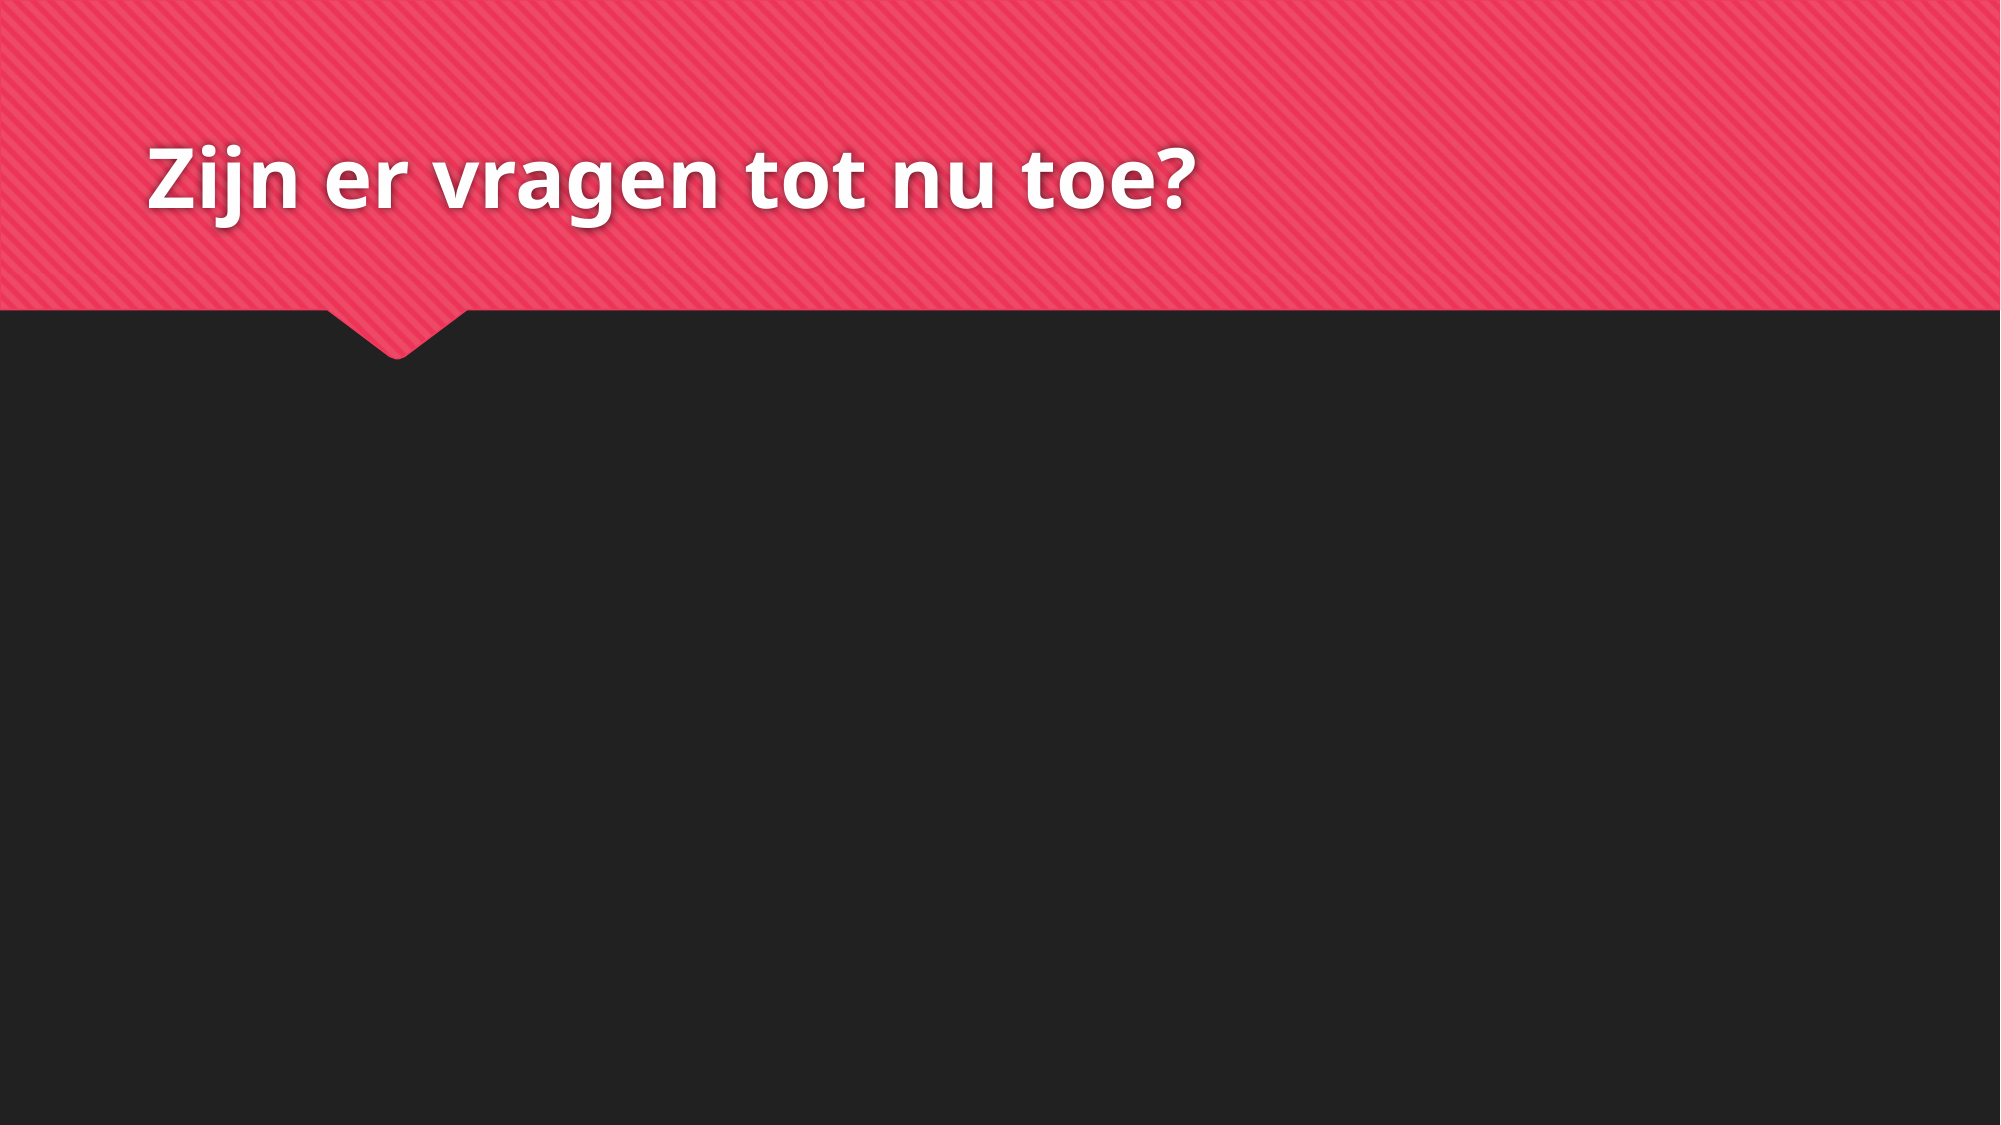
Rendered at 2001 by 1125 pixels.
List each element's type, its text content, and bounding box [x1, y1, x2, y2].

title Zijn er vragen tot nu toe? [132, 73, 1868, 233]
